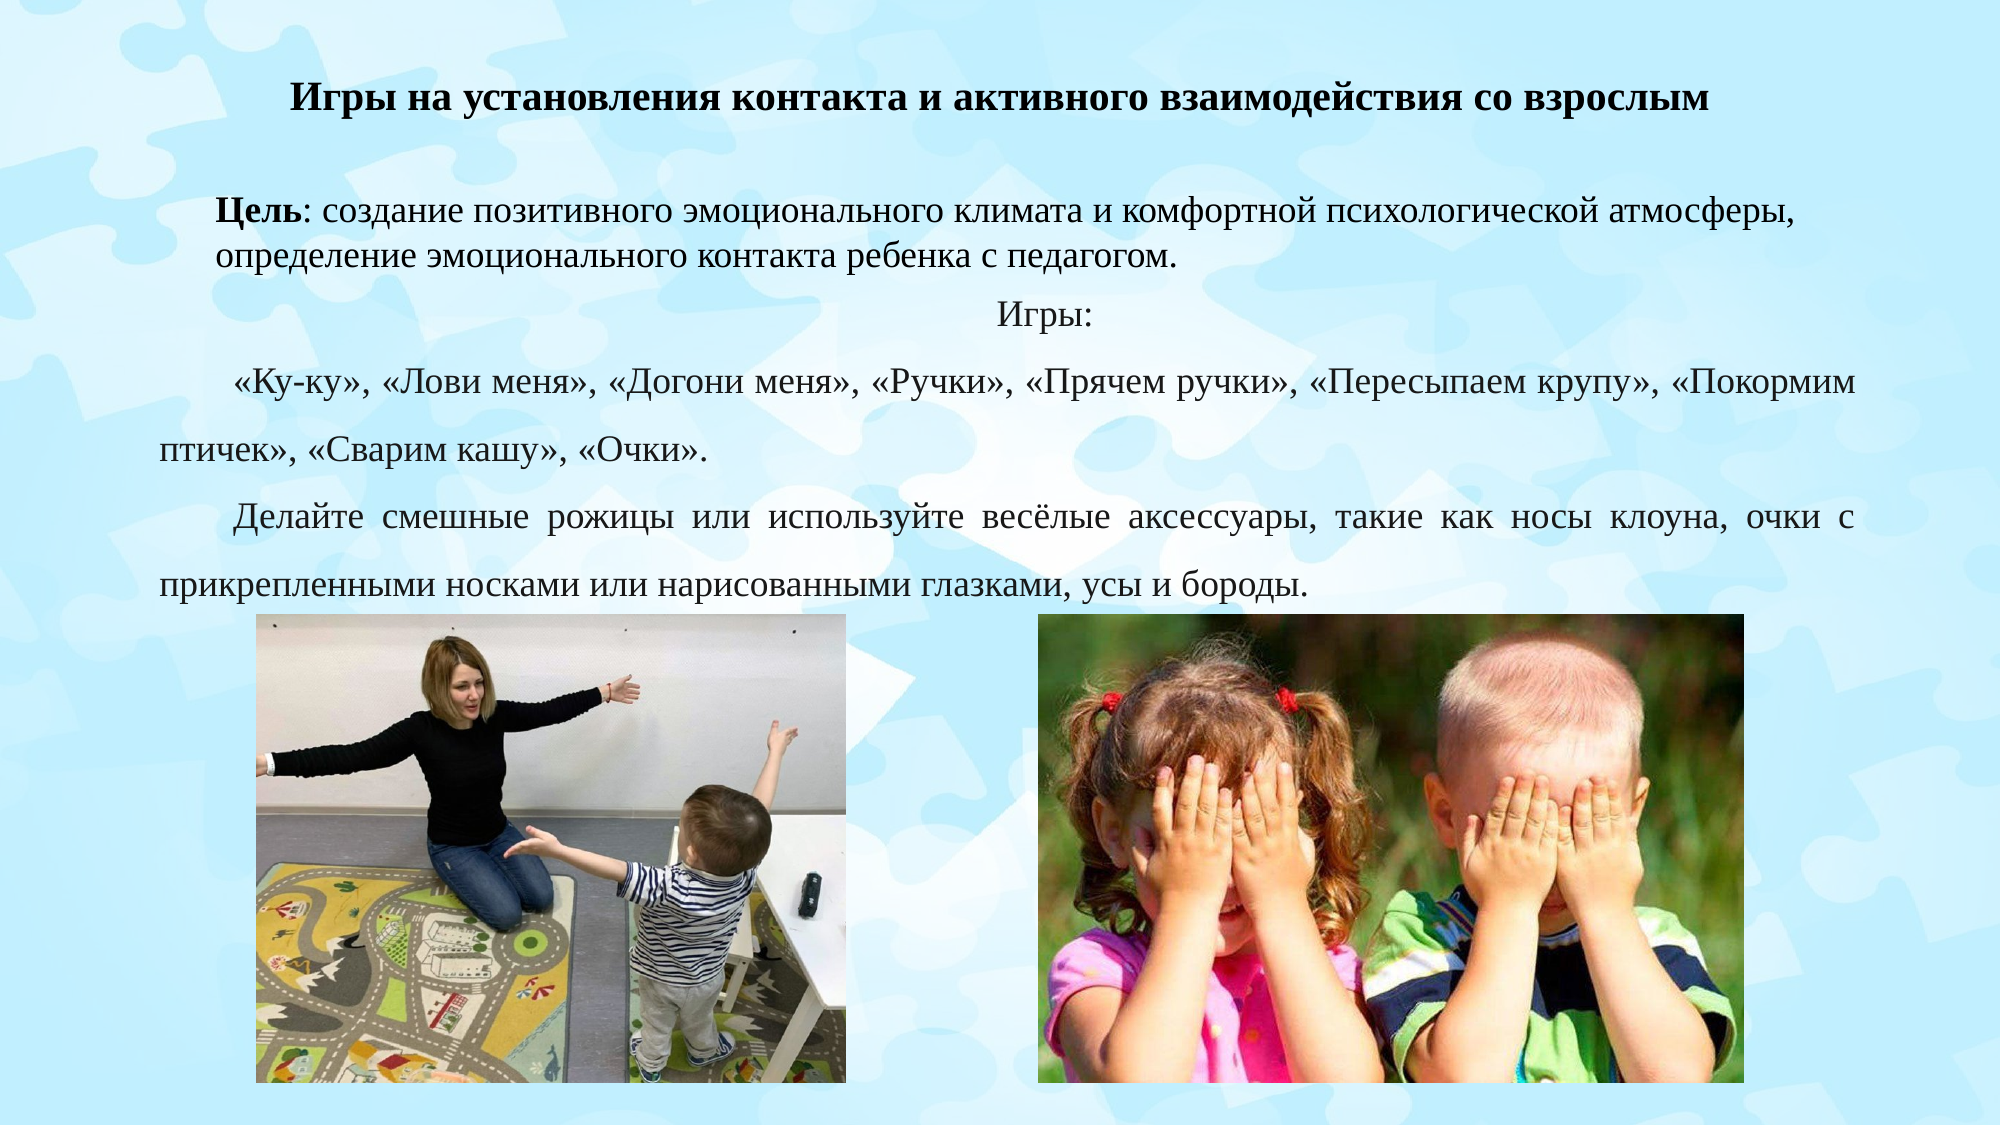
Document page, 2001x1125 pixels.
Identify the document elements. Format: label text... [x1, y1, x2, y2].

text_box Игры: «Ку-ку», «Лови меня», «Догони меня», «Ручки», «Прячем ручки», «Пересыпаем крупу», «Покормим птичек», «Сварим кашу», «Очки». Делайте смешные рожицы или используйте весёлые аксессуары, такие как носы клоуна, очки с прикрепленными носками или нарисованными глазками, усы и бороды. [129, 293, 1885, 677]
text_box Игры на установления контакта и активного взаимодействия со взрослым [274, 61, 1725, 176]
text_box Цель: создание позитивного эмоционального климата и комфортной психологической атмосферы, определение эмоционального контакта ребенка с педагогом. [200, 177, 1885, 282]
picture [256, 614, 846, 1083]
picture [1038, 614, 1744, 1083]
